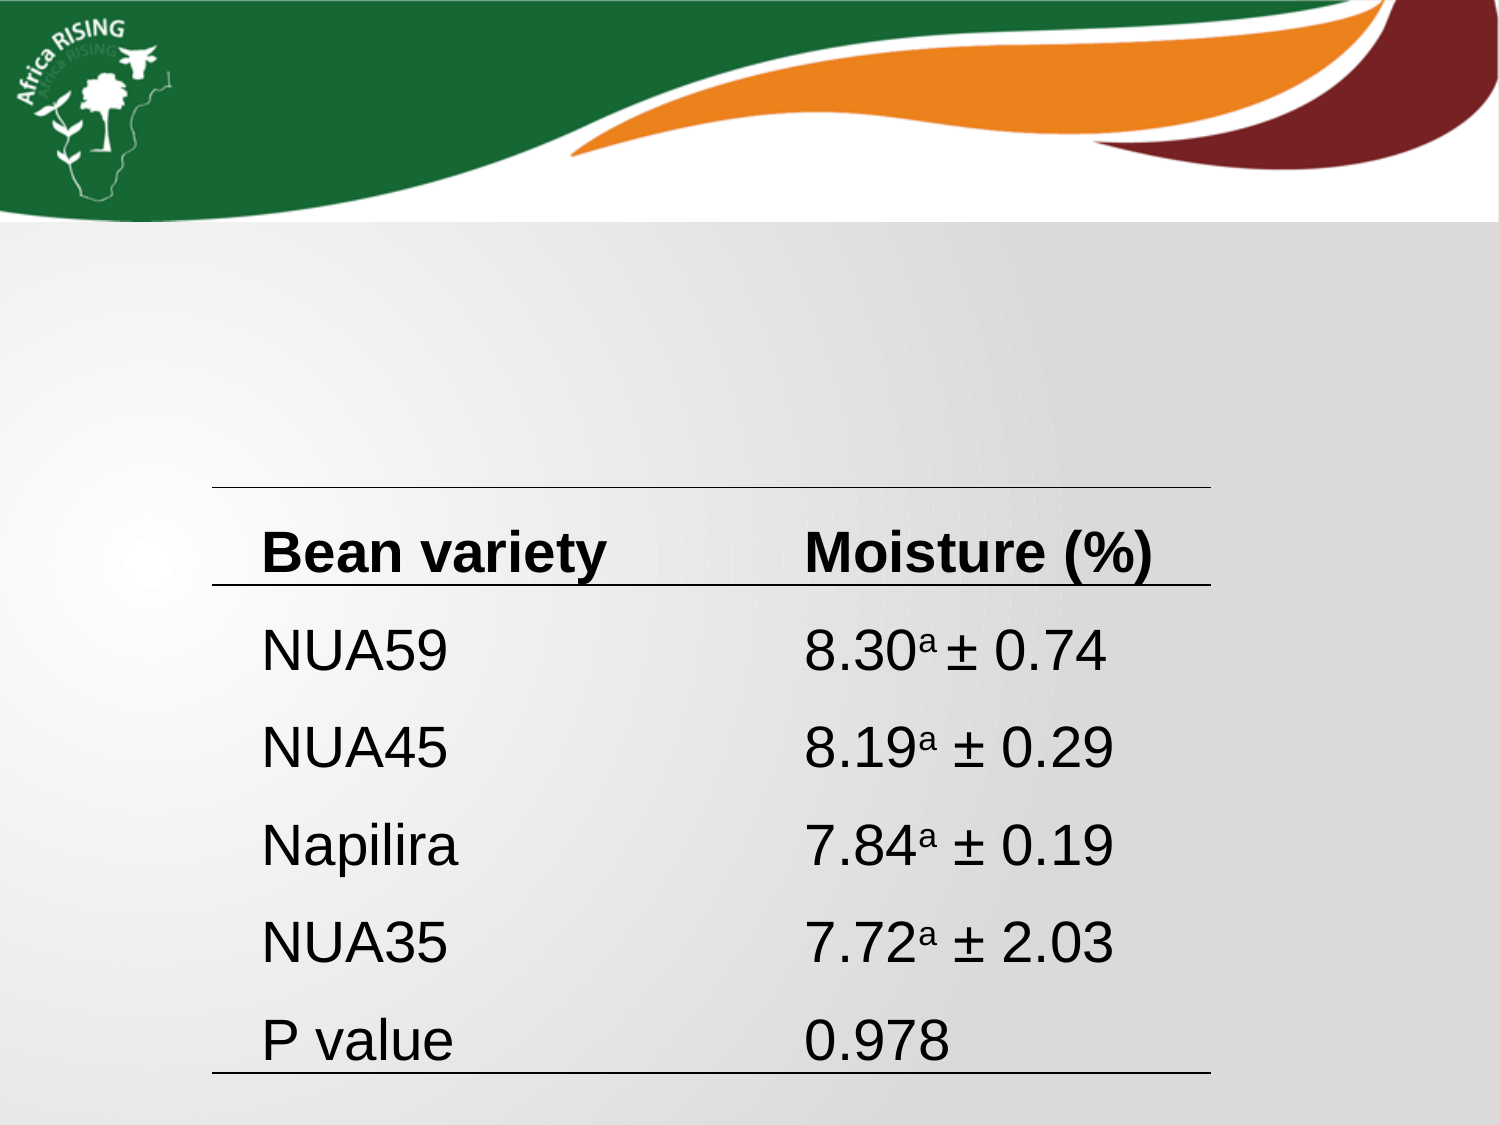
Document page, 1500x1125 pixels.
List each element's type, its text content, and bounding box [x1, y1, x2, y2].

table_cell NUA45 [212, 683, 755, 780]
table_cell 8.19a ± 0.29 [755, 683, 1211, 780]
picture [0, 0, 1499, 222]
table_header Bean variety [212, 488, 755, 584]
table_cell 8.30a ± 0.74 [755, 586, 1211, 683]
table_cell 7.84a ± 0.19 [755, 780, 1211, 878]
table_header Moisture (%) [755, 488, 1211, 584]
table_cell 7.72a ± 2.03 [755, 878, 1211, 975]
table_cell Napilira [212, 780, 755, 878]
table_cell P value [212, 975, 755, 1072]
table_cell 0.978 [755, 975, 1211, 1072]
table_cell NUA35 [212, 878, 755, 975]
table_cell NUA59 [212, 586, 755, 683]
